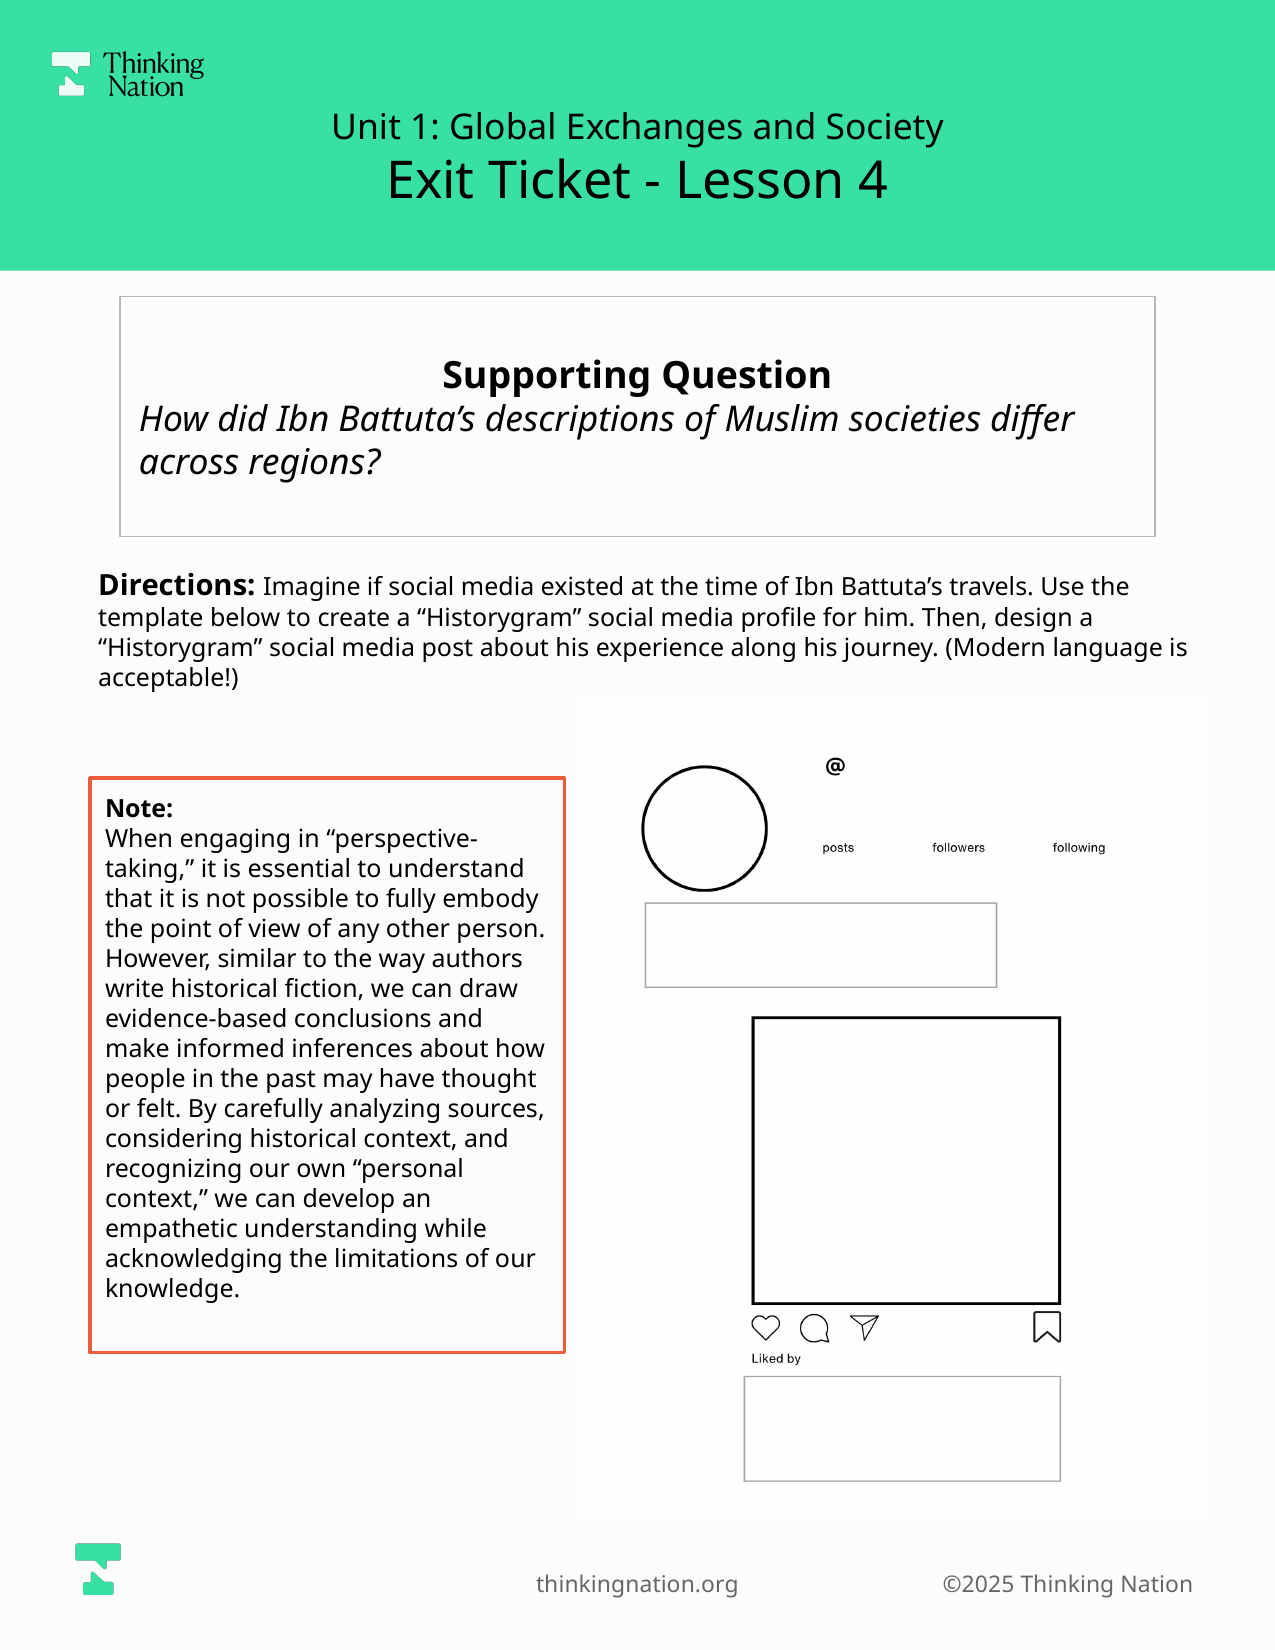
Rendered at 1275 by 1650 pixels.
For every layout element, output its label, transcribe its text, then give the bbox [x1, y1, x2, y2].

text_box Unit 1: Global Exchanges and Society Exit Ticket - Lesson 4 [0, 0, 1275, 271]
text_box thinkingnation.org [486, 1553, 789, 1605]
text_box Directions: Imagine if social media existed at the time of Ibn Battuta’s travels. Use the template below to create a “Historygram” social media profile for him. Then, design a “Historygram” social media post about his experience along his journey. (Modern language is acceptable!) [83, 551, 1209, 707]
picture [35, 37, 210, 110]
picture [62, 1533, 134, 1605]
picture [578, 702, 1209, 1519]
text_box Supporting Question How did Ibn Battuta’s descriptions of Muslim societies differ across regions? [119, 296, 1156, 537]
text_box ©2025 Thinking Nation [907, 1553, 1210, 1605]
text_box Note: When engaging in “perspective-taking,” it is essential to understand that it is not possible to fully embody the point of view of any other person. However, similar to the way authors write historical fiction, we can draw evidence-based conclusions and make informed inferences about how people in the past may have thought or felt. By carefully analyzing sources, considering historical context, and recognizing our own “personal context,” we can develop an empathetic understanding while acknowledging the limitations of our knowledge. [90, 777, 565, 1353]
